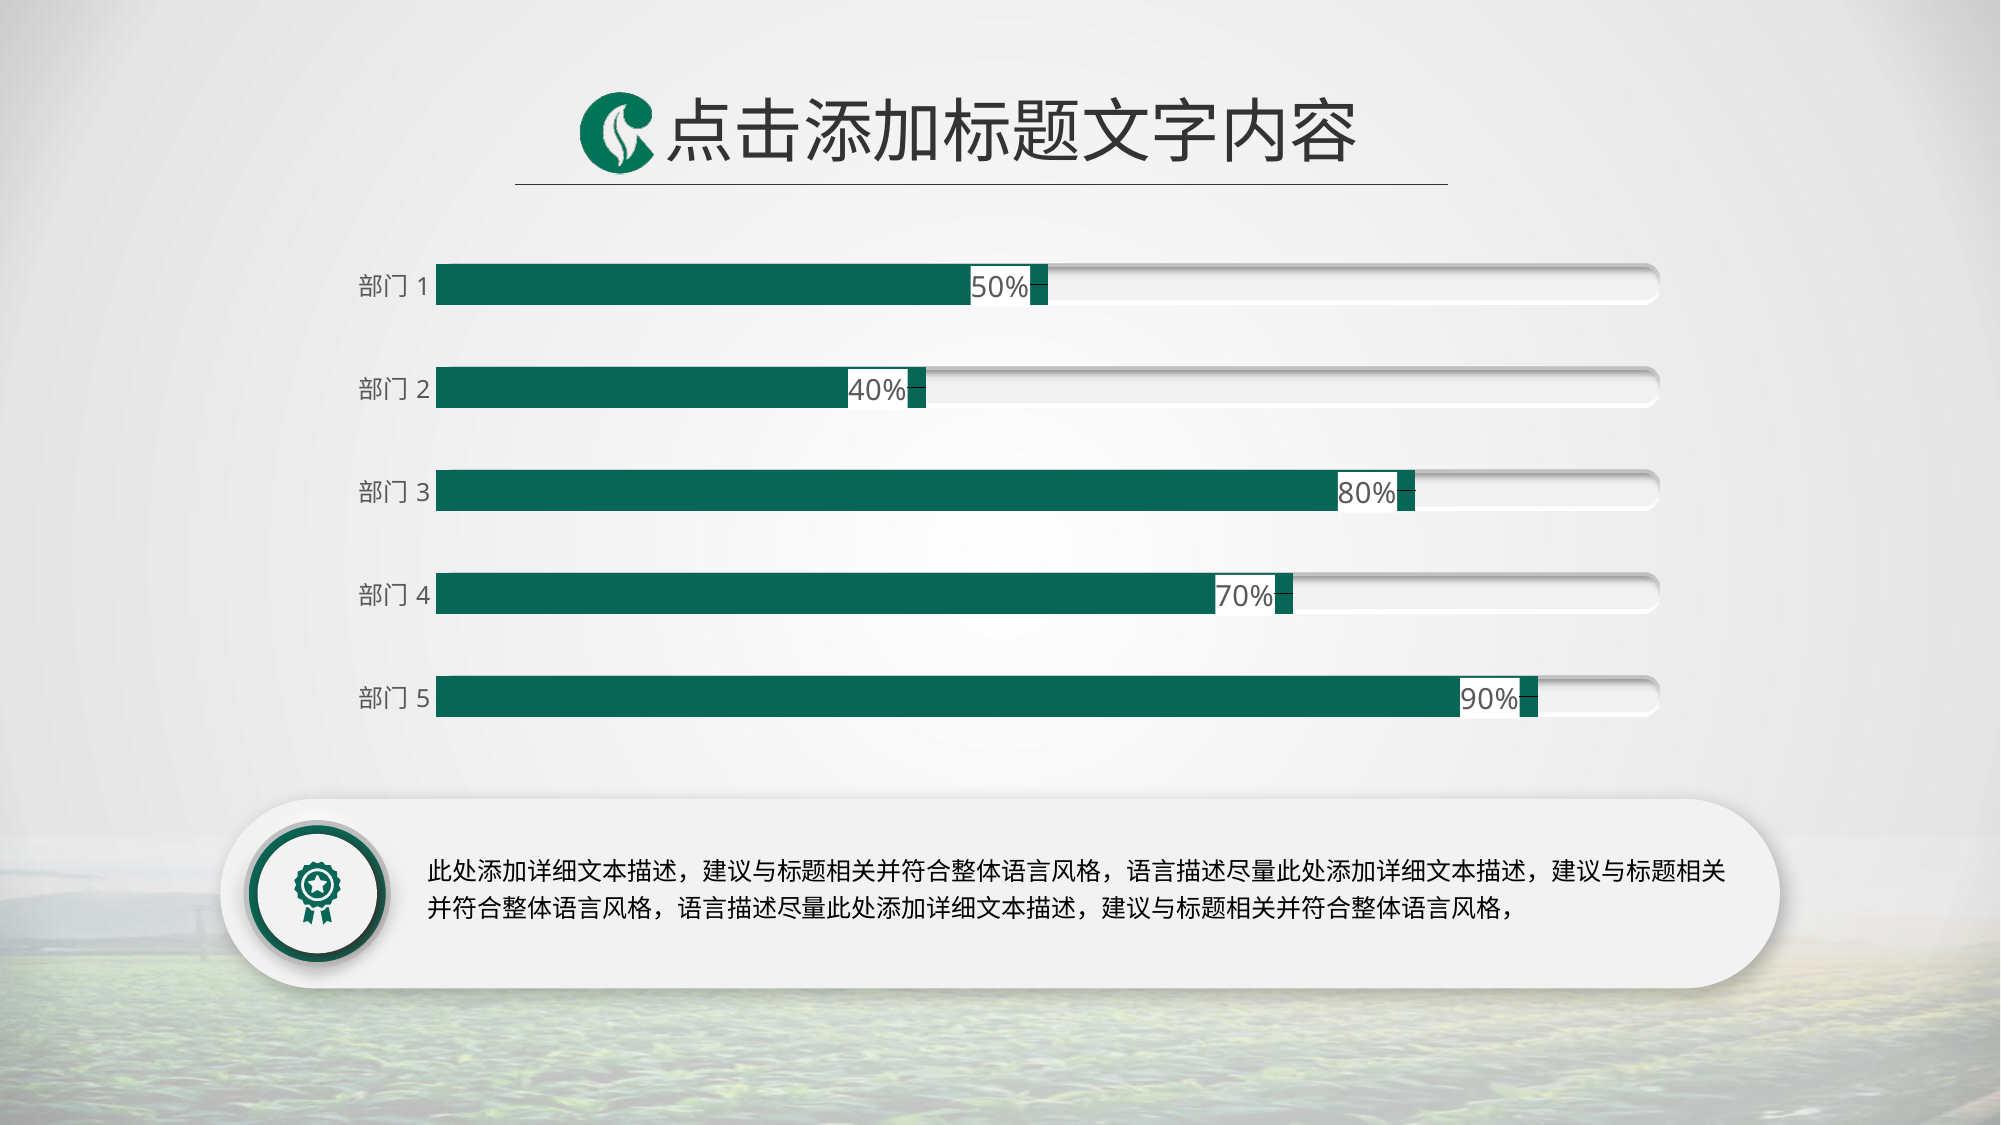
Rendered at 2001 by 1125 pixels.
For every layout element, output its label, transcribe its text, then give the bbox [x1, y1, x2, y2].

text_box 点击添加标题文字内容 [641, 80, 1382, 179]
text_box [409, 796, 1782, 991]
chart [339, 209, 1661, 771]
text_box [221, 798, 413, 990]
text_box 此处添加详细文本描述，建议与标题相关并符合整体语言风格，语言描述尽量此处添加详细文本描述，建议与标题相关并符合整体语言风格，语言描述尽量此处添加详细文本描述，建议与标题相关并符合整体语言风格， [416, 840, 1753, 931]
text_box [293, 860, 342, 925]
picture [0, 0, 2001, 1125]
